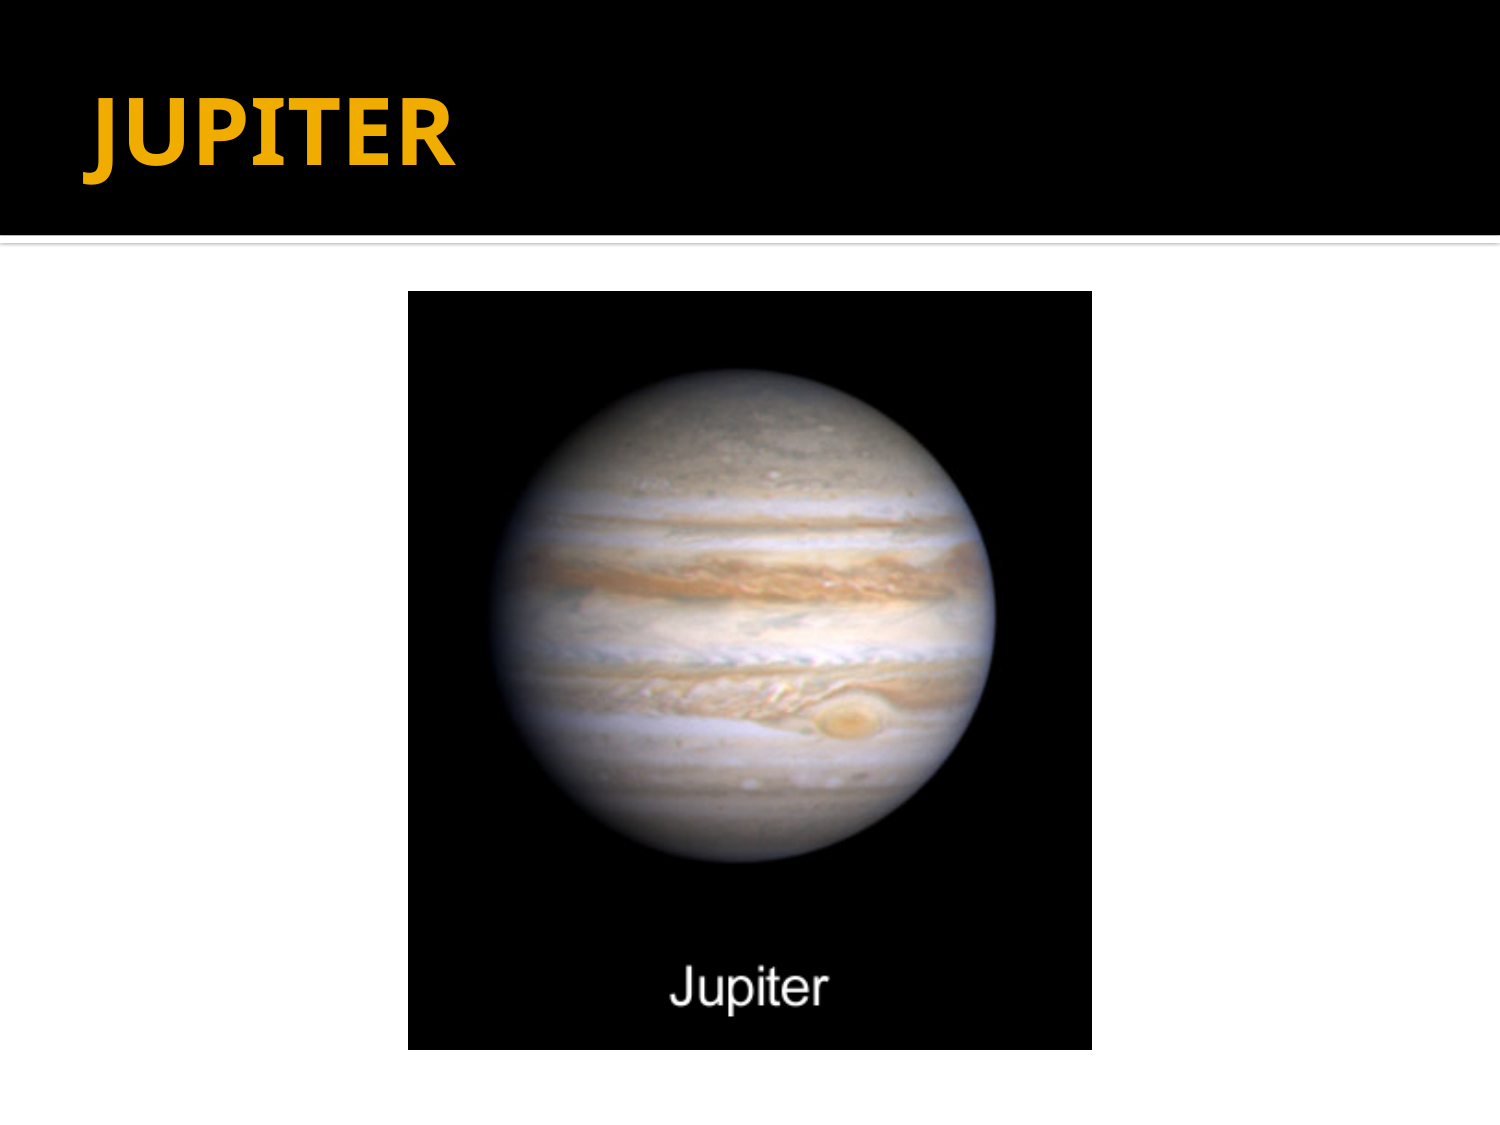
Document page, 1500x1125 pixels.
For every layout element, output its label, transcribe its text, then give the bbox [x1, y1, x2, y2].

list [408, 291, 1092, 1050]
title JUPITER [75, 25, 1425, 231]
